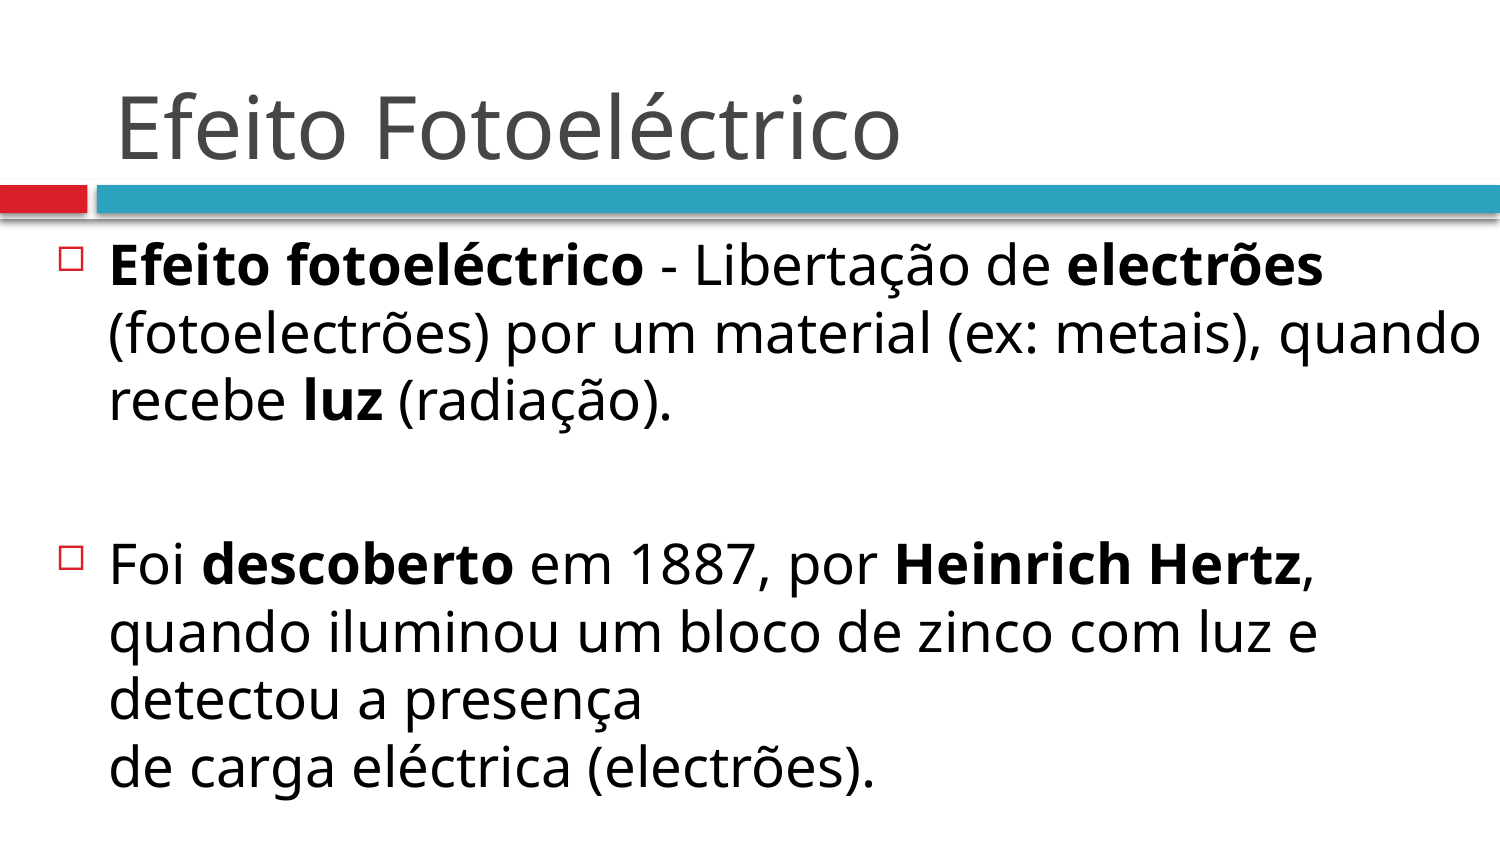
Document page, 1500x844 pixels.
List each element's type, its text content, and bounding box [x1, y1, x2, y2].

list Efeito fotoeléctrico - Libertação de electrões (fotoelectrões) por um material (ex: metais), quando recebe luz (radiação). Foi descoberto em 1887, por Heinrich Hertz, quando iluminou um bloco de zinco com luz e detectou a presença de carga eléctrica (electrões). [41, 221, 1500, 759]
title Efeito Fotoeléctrico [99, 19, 1438, 185]
